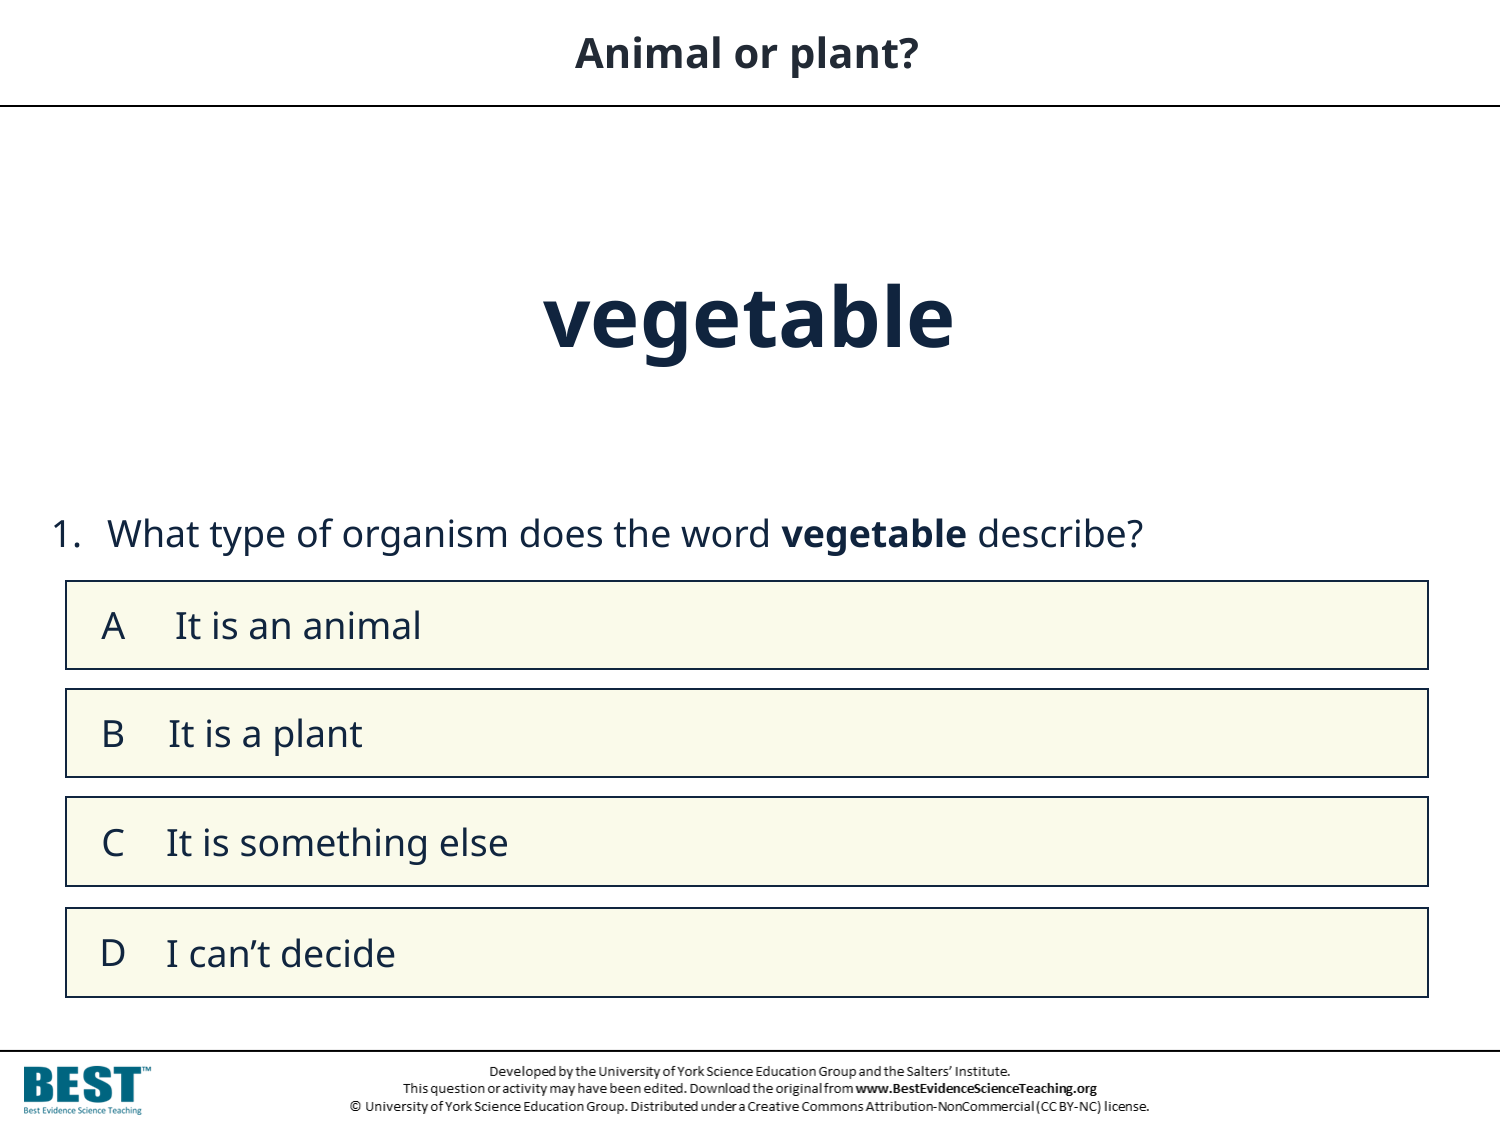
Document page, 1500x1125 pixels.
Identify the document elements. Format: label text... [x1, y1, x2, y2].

text_box Animal or plant? [23, 4, 1471, 99]
picture [0, 105, 1500, 1125]
